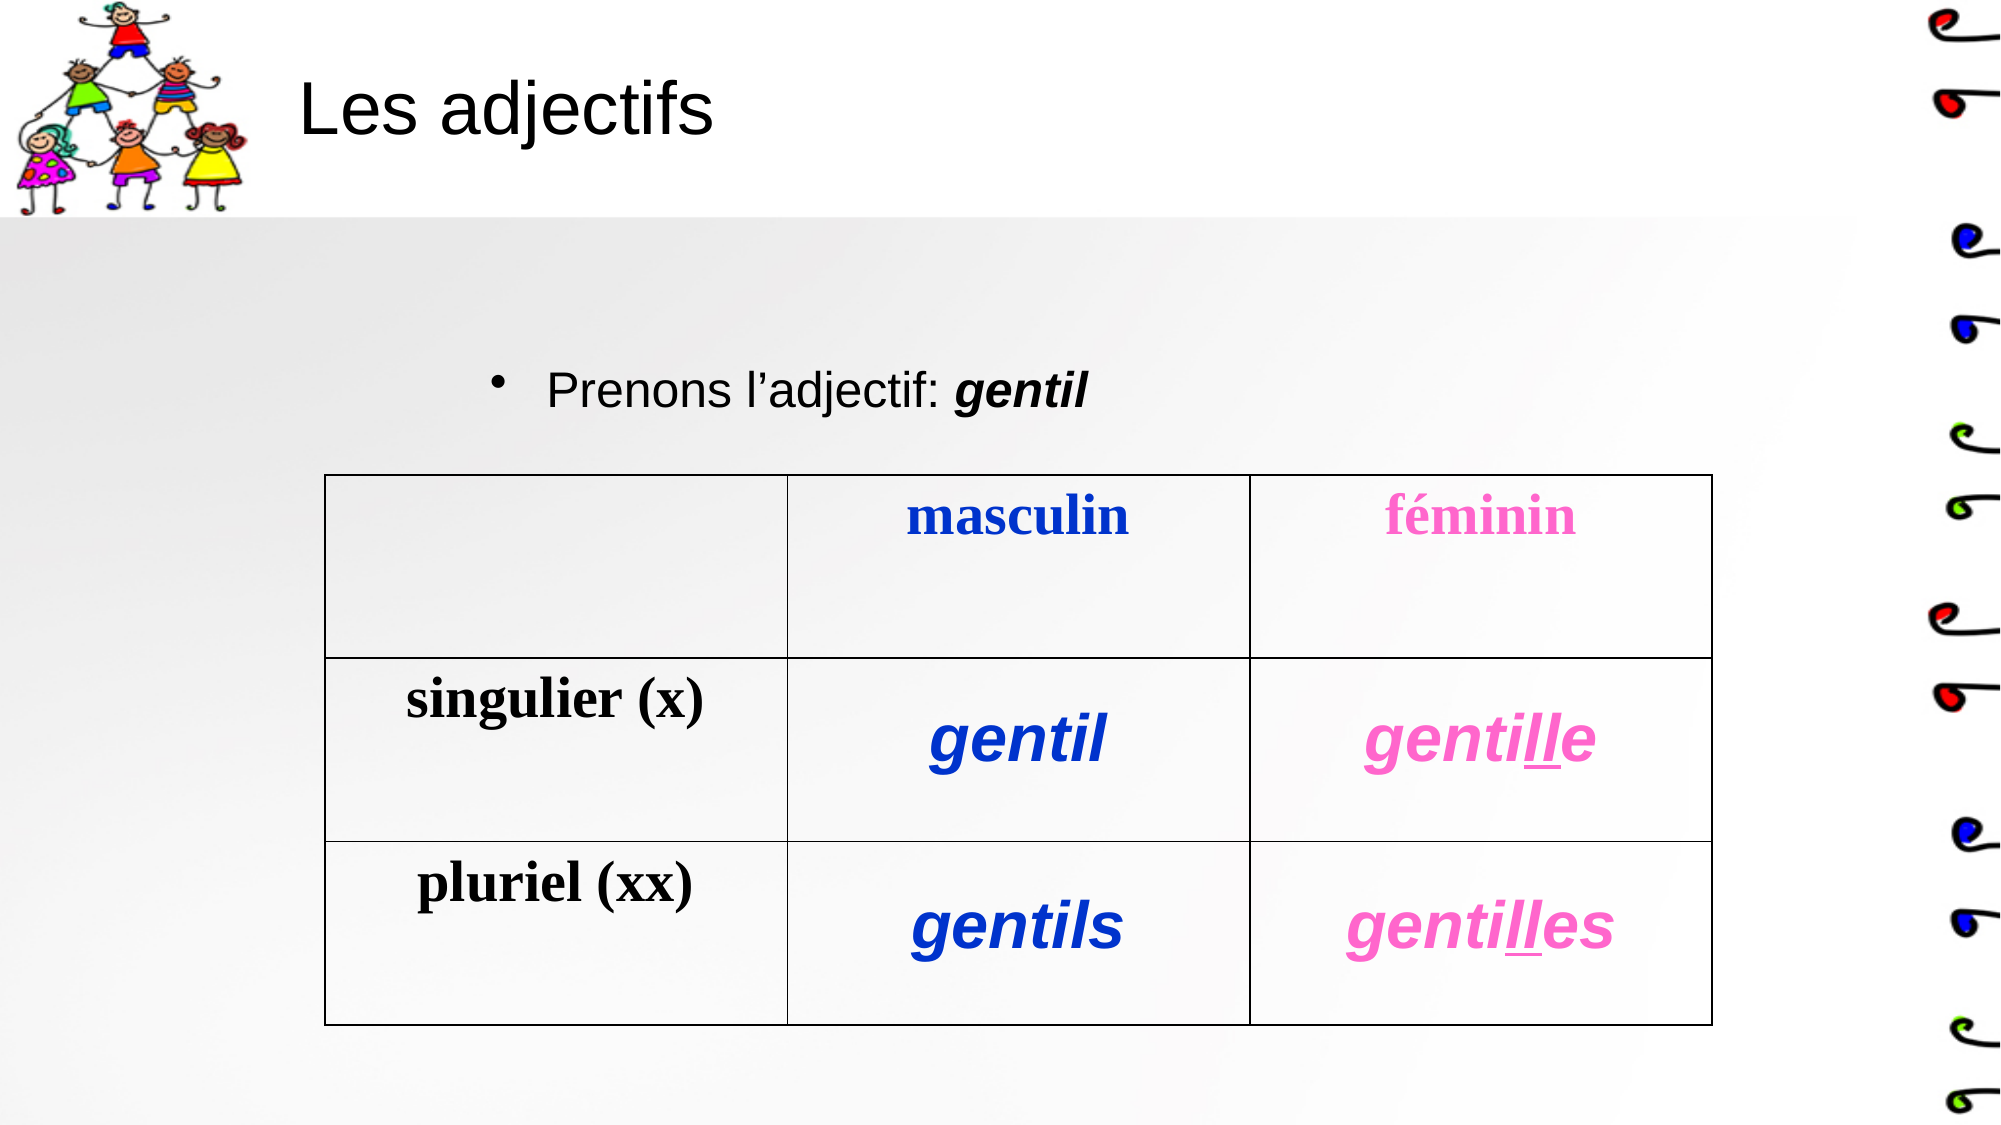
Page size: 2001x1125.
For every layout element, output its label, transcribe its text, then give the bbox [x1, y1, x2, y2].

text_box gentils [799, 874, 1238, 970]
table_cell [1251, 659, 1711, 841]
table_header [326, 476, 787, 657]
table_cell singulier (x) [326, 659, 787, 841]
table_cell [788, 842, 1249, 1024]
title Les adjectifs [283, 16, 1951, 192]
text_box gentilles [1262, 874, 1700, 970]
table_cell pluriel (xx) [326, 842, 787, 1024]
text_box gentille [1262, 687, 1700, 783]
list Prenons l’adjectif: gentil [474, 349, 1751, 1061]
text_box gentil [799, 687, 1238, 783]
table_header masculin [788, 476, 1249, 657]
picture [0, 0, 2001, 1125]
table_cell [1251, 842, 1711, 1024]
table_cell [788, 659, 1249, 841]
table_header féminin [1251, 476, 1711, 657]
